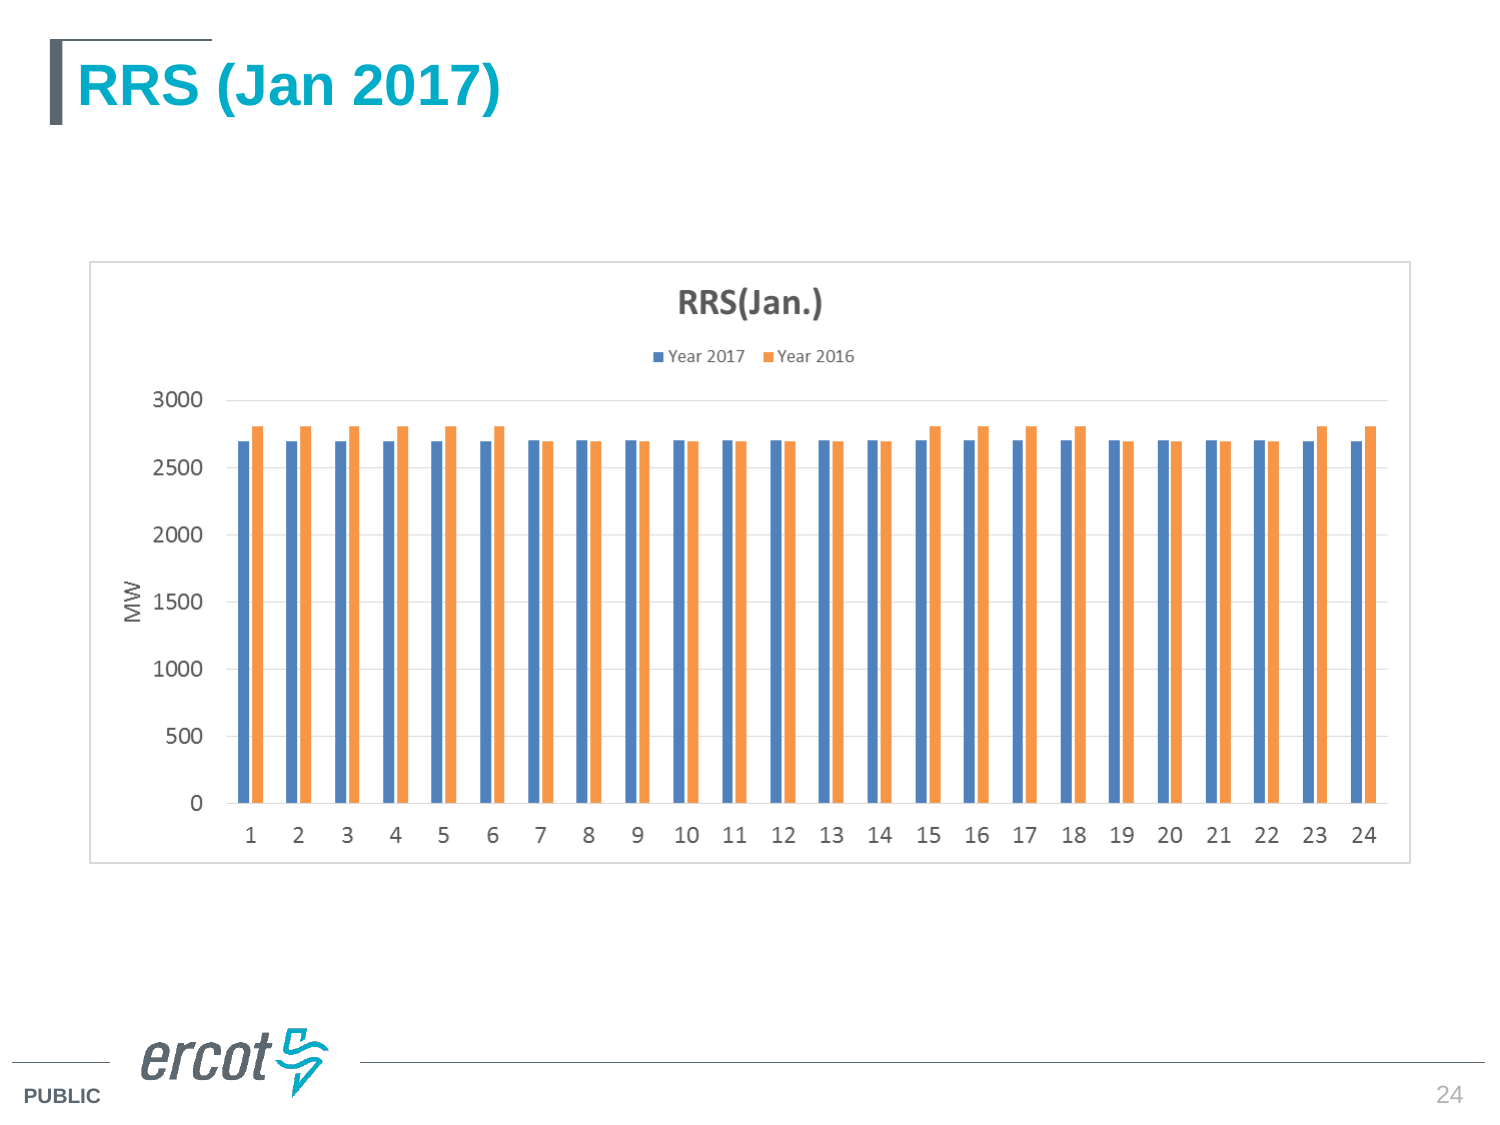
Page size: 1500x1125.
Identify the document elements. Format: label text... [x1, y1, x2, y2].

slide_number 24 [1412, 1076, 1488, 1112]
picture [89, 261, 1411, 864]
picture [137, 1024, 332, 1100]
title RRS (Jan 2017) [62, 39, 1450, 228]
